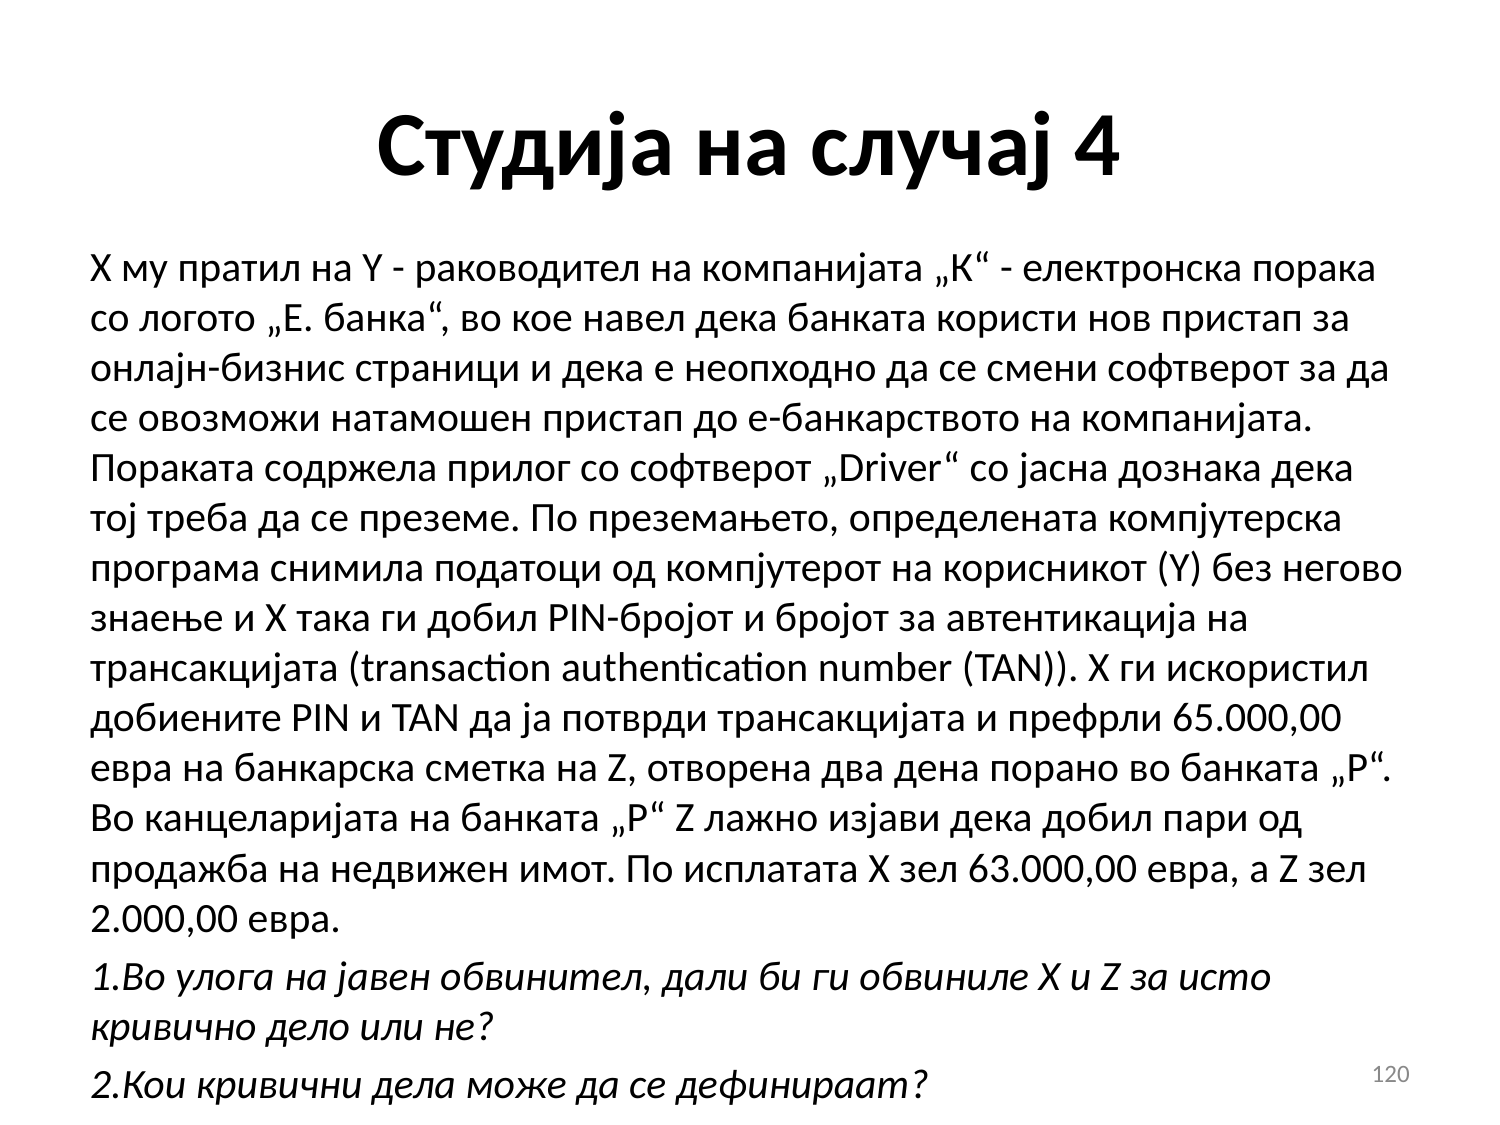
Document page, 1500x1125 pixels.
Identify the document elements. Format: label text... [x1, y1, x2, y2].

list Х му пратил на Y - раководител на компанијата „К“ - електронска порака со логото „Е. банка“, во кое навел дека банката користи нов пристап за онлајн-бизнис страници и дека е неопходно да се смени софтверот за да се овозможи натамошен пристап до е-банкарството на компанијата. Пораката содржела прилог со софтверот „Driver“ со јасна дознака дека тој треба да се преземе. По преземањето, определената компјутерска програма снимила податоци од компјутерот на корисникот (Y) без негово знаење и Х така ги добил PIN-бројот и бројот за автентикација на трансакцијата (transaction authentication number (TAN)). Х ги искористил добиените PIN и TAN да ја потврди трансакцијата и префрли 65.000,00 евра на банкарска сметка на Z, отворена два дена порано во банката „Р“. Во канцеларијата на банката „Р“ Z лажно изјави дека добил пари од продажба на недвижен имот. По исплатата Х зел 63.000,00 евра, а Z зел 2.000,00 евра. Во улога на јавен обвинител, дали би ги обвиниле Х и Z за исто кривично дело или не? Кои кривични дела може да се дефинираат? [75, 233, 1425, 1005]
title Студија на случај 4 [75, 45, 1425, 233]
slide_number 120 [1074, 1042, 1425, 1103]
